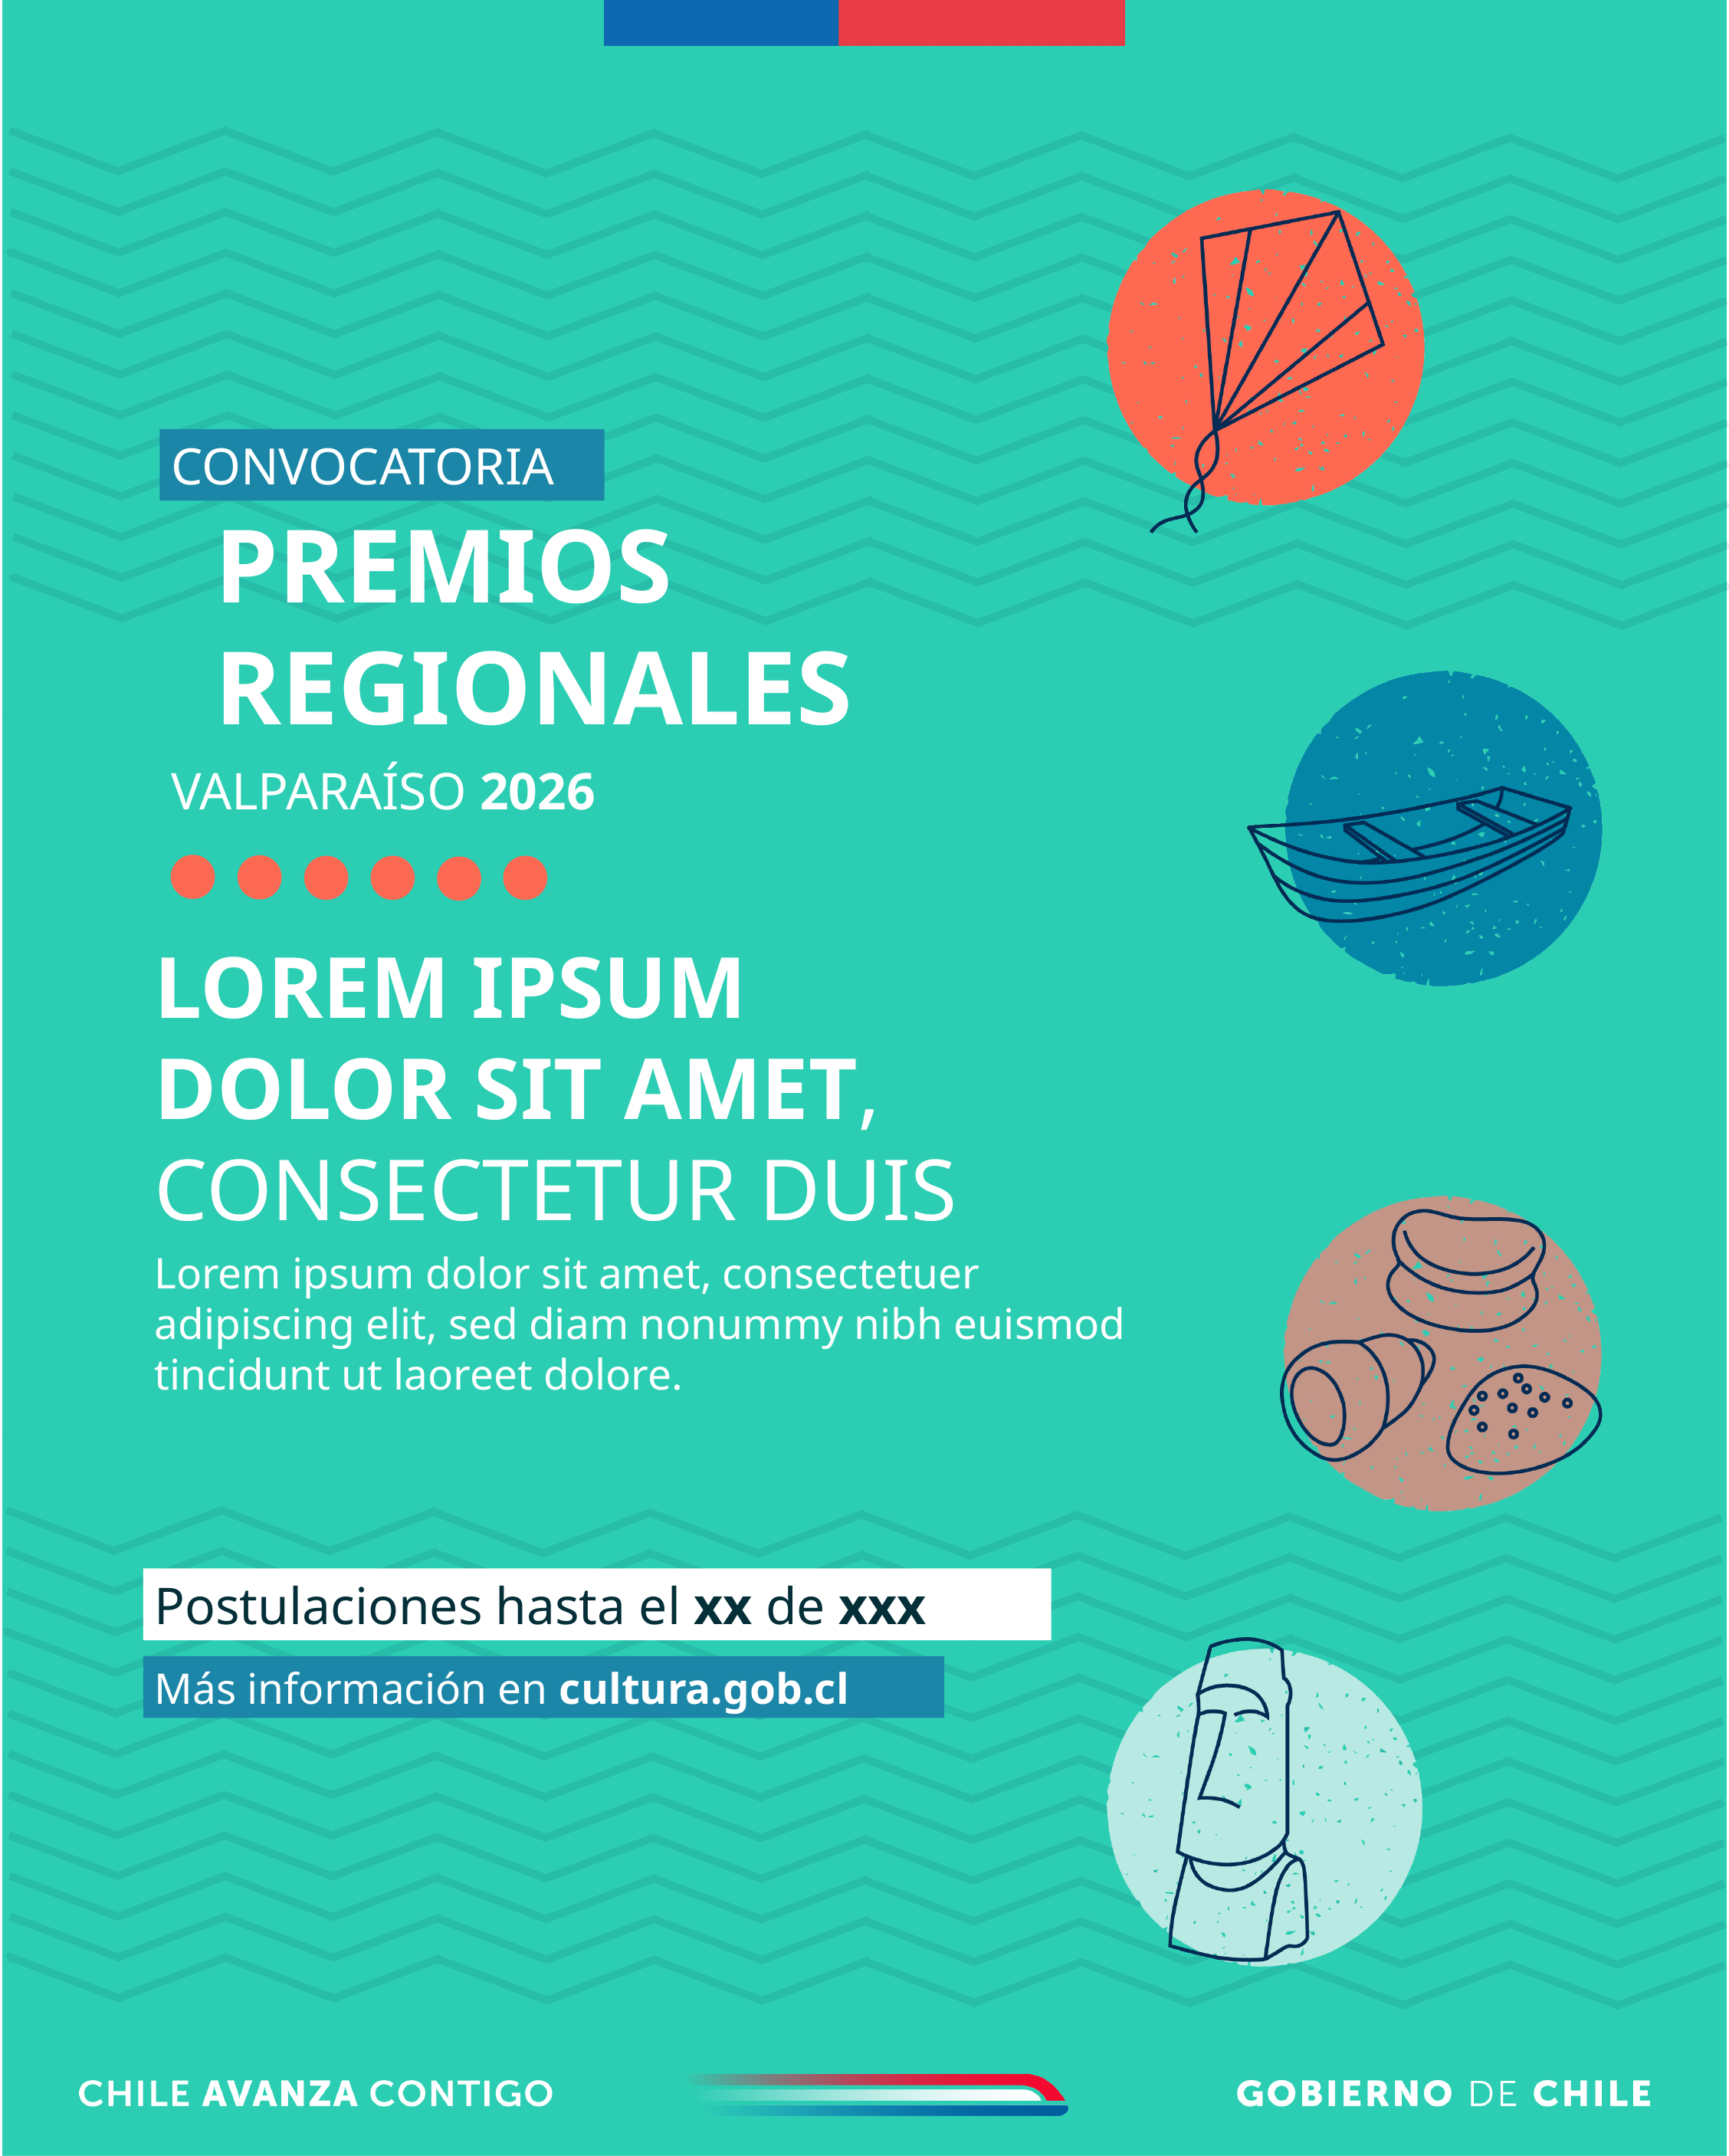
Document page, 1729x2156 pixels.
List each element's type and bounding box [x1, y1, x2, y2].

text_box [1107, 189, 1603, 1967]
text_box [170, 855, 548, 901]
picture [2, 0, 1729, 2156]
